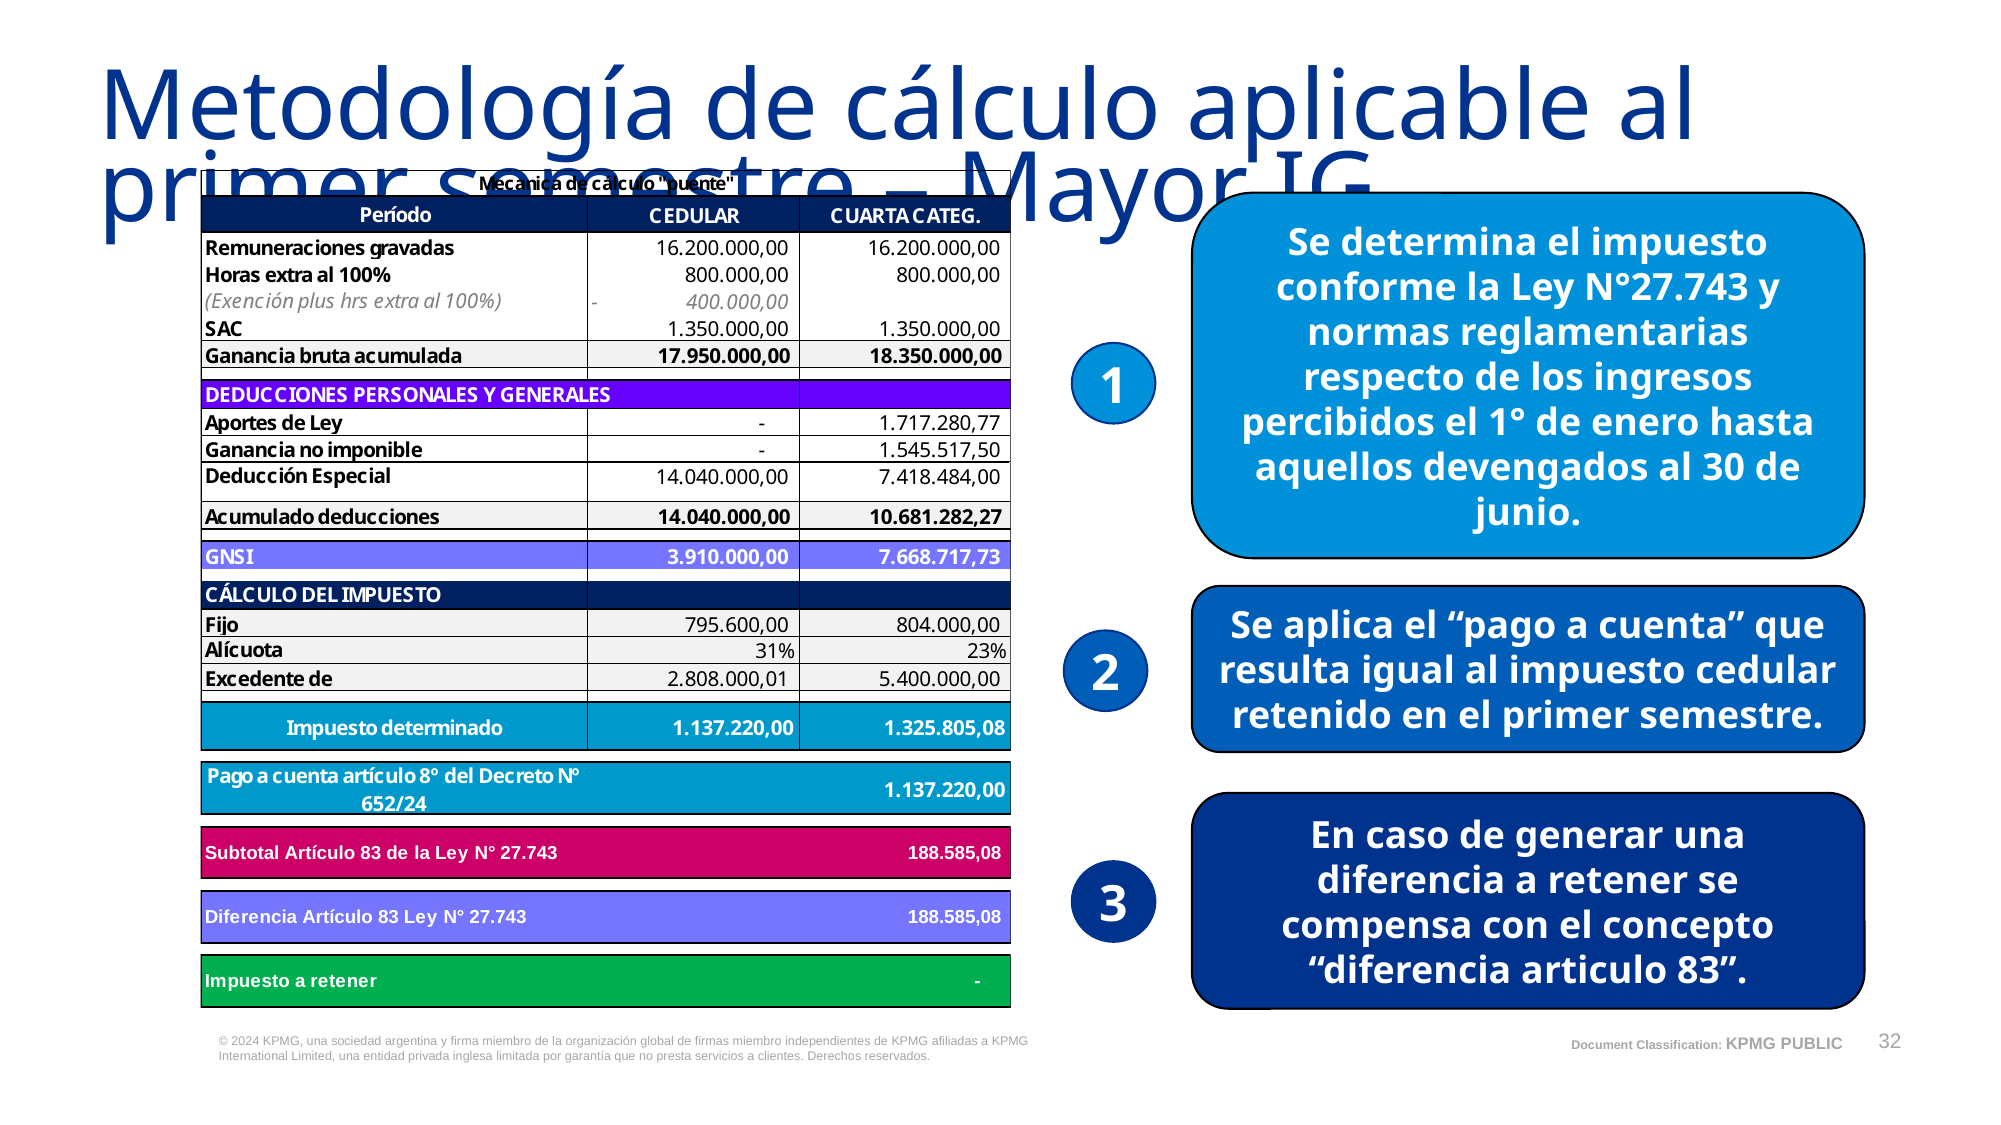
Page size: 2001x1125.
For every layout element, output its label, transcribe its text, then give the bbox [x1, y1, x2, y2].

text_box En caso de generar una diferencia a retener se compensa con el concepto “diferencia articulo 83”. [1190, 791, 1866, 1010]
text_box Se determina el impuesto conforme la Ley N°27.743 y normas reglamentarias respecto de los ingresos percibidos el 1° de enero hasta aquellos devengados al 30 de junio. [1190, 191, 1866, 560]
text_box 1 [1070, 341, 1157, 425]
text_box 2 [1062, 629, 1149, 713]
text_box Se aplica el “pago a cuenta” que resulta igual al impuesto cedular retenido en el primer semestre. [1190, 584, 1866, 754]
picture [200, 170, 1012, 1009]
text_box 3 [1070, 860, 1157, 943]
title Metodología de cálculo aplicable al primer semestre – Mayor IG [98, 74, 1900, 193]
